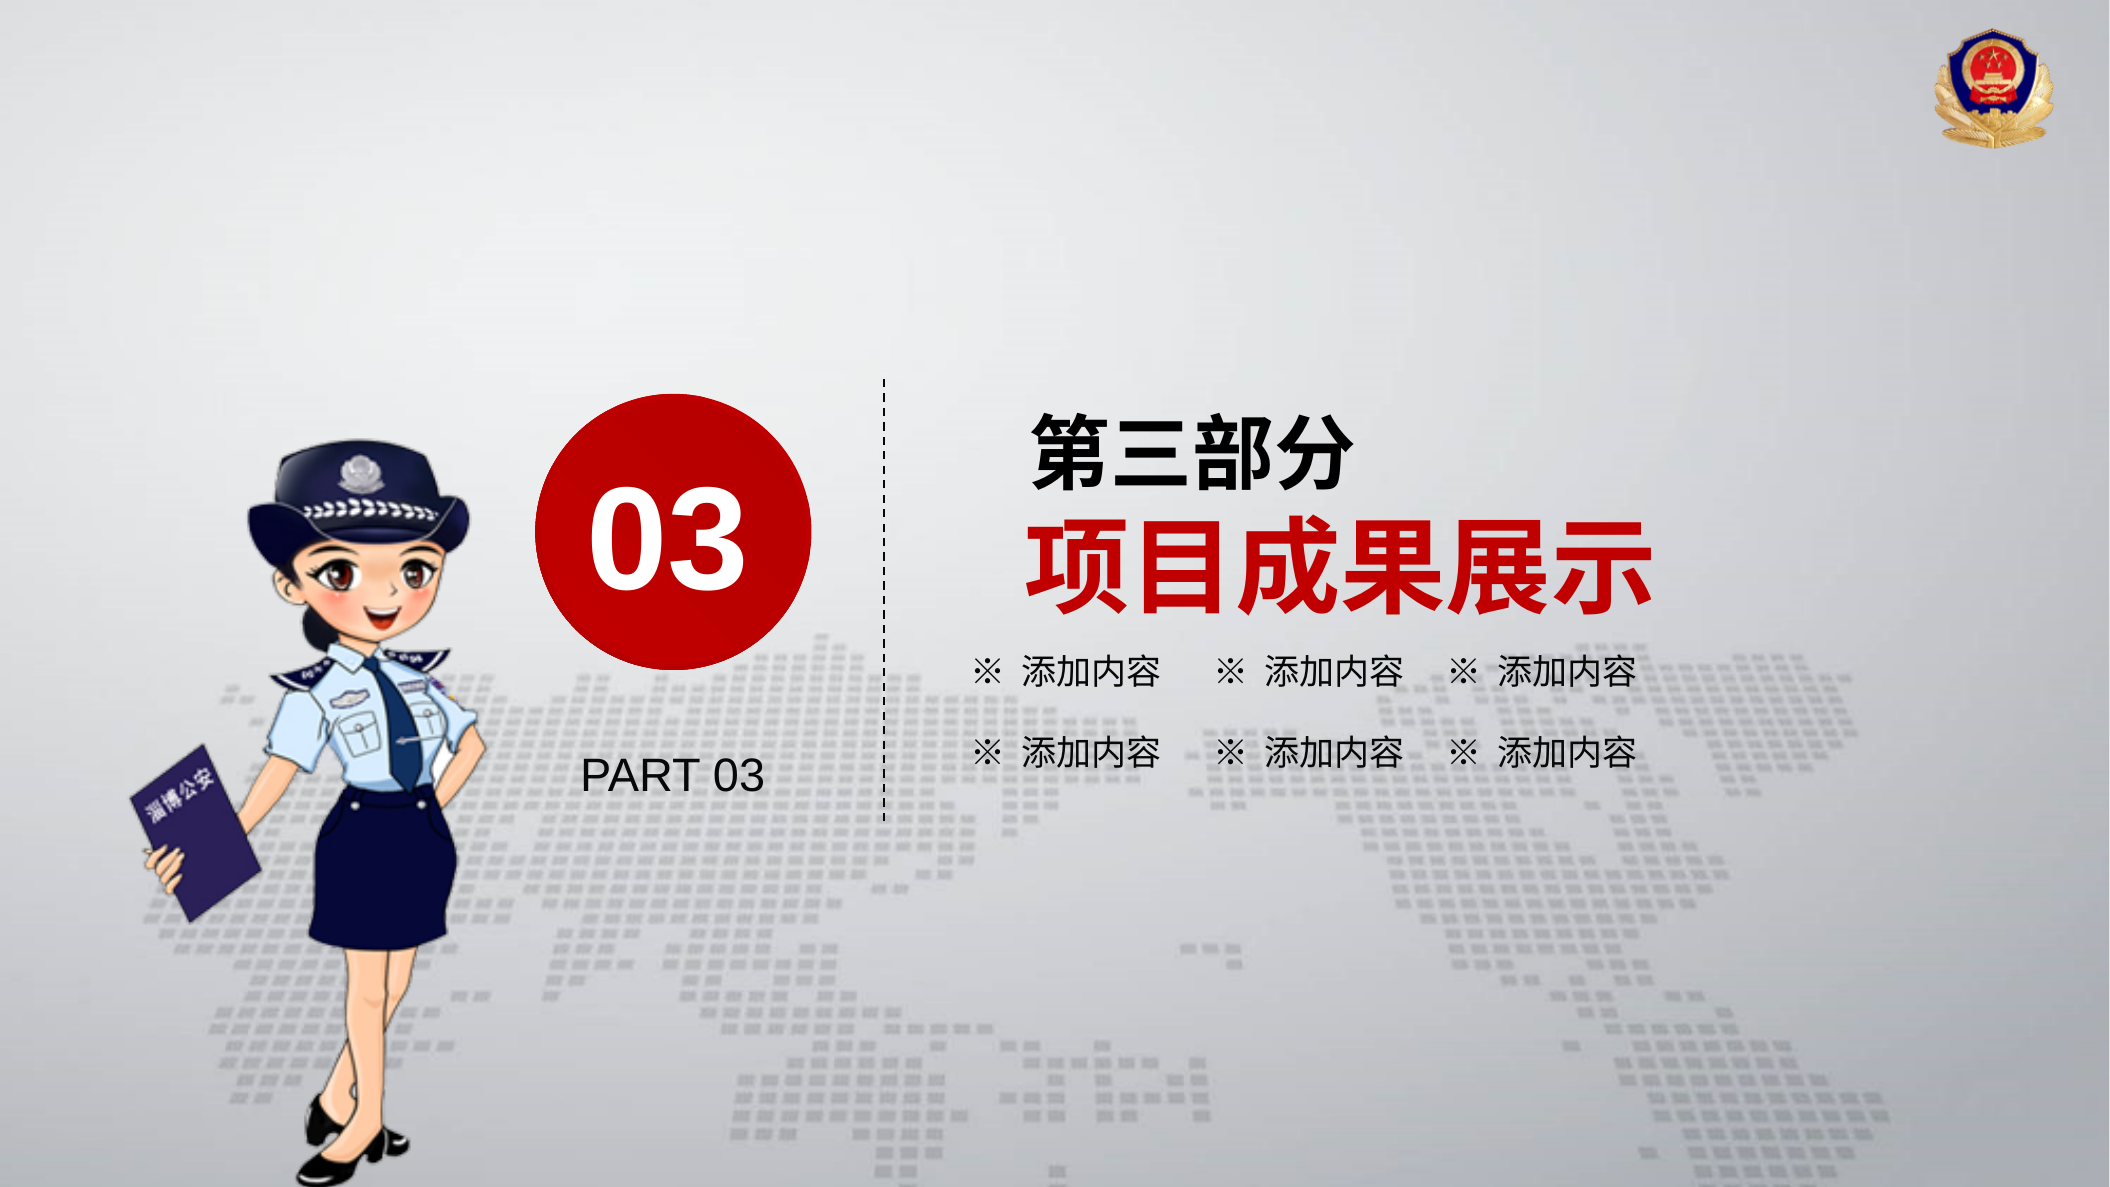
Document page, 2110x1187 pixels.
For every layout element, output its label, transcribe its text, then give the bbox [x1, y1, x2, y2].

text_box ※ 添加内容 [1199, 723, 1427, 779]
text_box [535, 393, 812, 670]
text_box ※ 添加内容 [956, 723, 1184, 779]
text_box 第三部分 项目成果展示 [994, 393, 1688, 634]
text_box PART 03 [580, 744, 789, 802]
text_box ※ 添加内容 [1199, 642, 1427, 699]
text_box ※ 添加内容 [1432, 642, 1670, 699]
text_box ※ 添加内容 [1432, 723, 1660, 779]
text_box ※ 添加内容 [956, 642, 1194, 699]
picture [0, 0, 2110, 1187]
